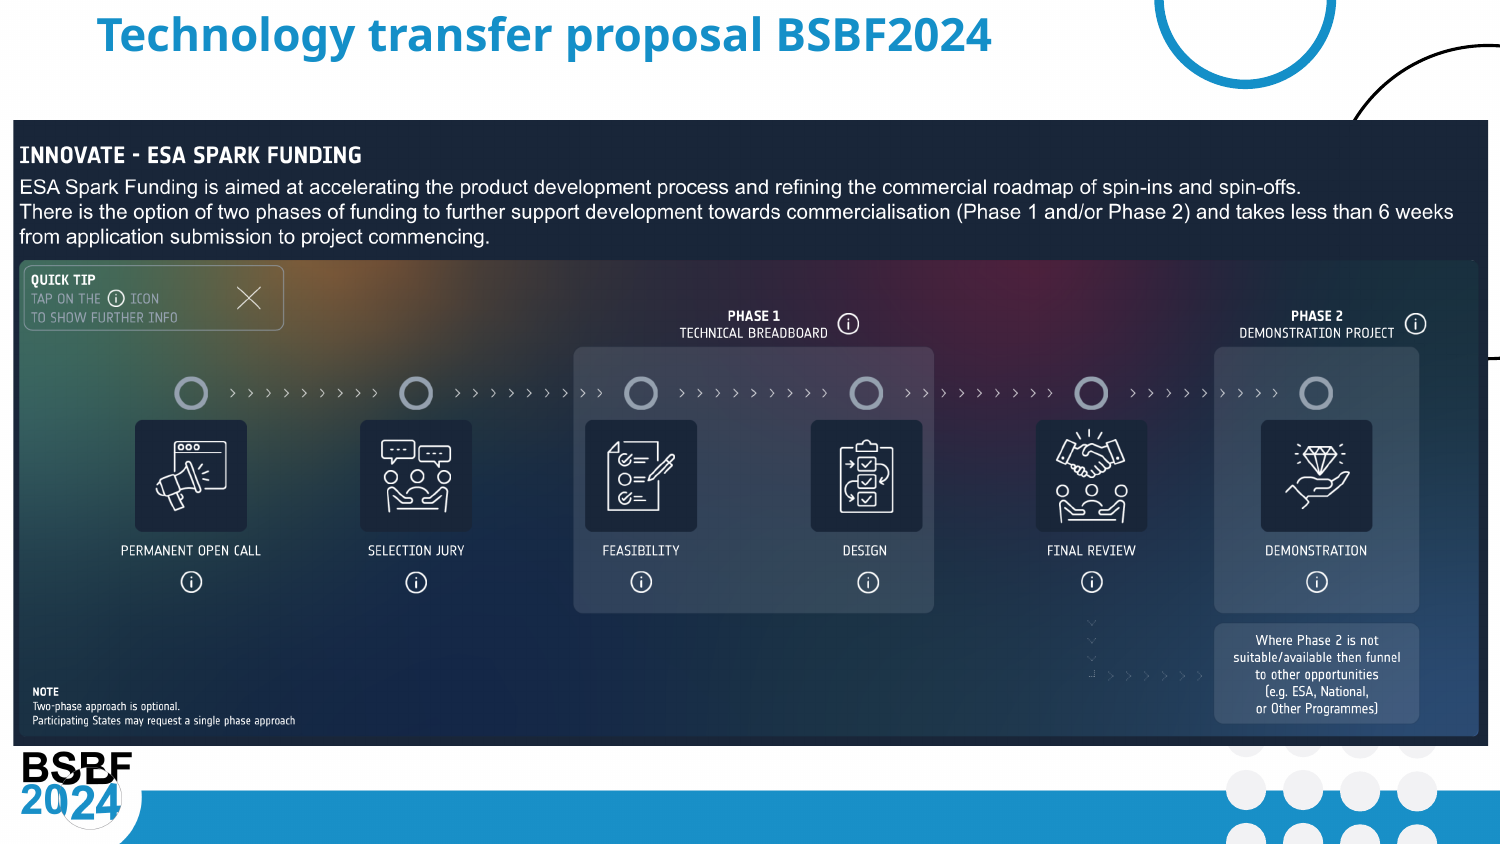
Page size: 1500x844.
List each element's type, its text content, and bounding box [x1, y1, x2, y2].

text_box [1354, 44, 1500, 360]
text_box Technology transfer proposal BSBF2024 [81, 0, 1073, 68]
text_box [1178, 746, 1485, 844]
picture [0, 0, 1500, 844]
text_box [1157, 0, 1333, 86]
